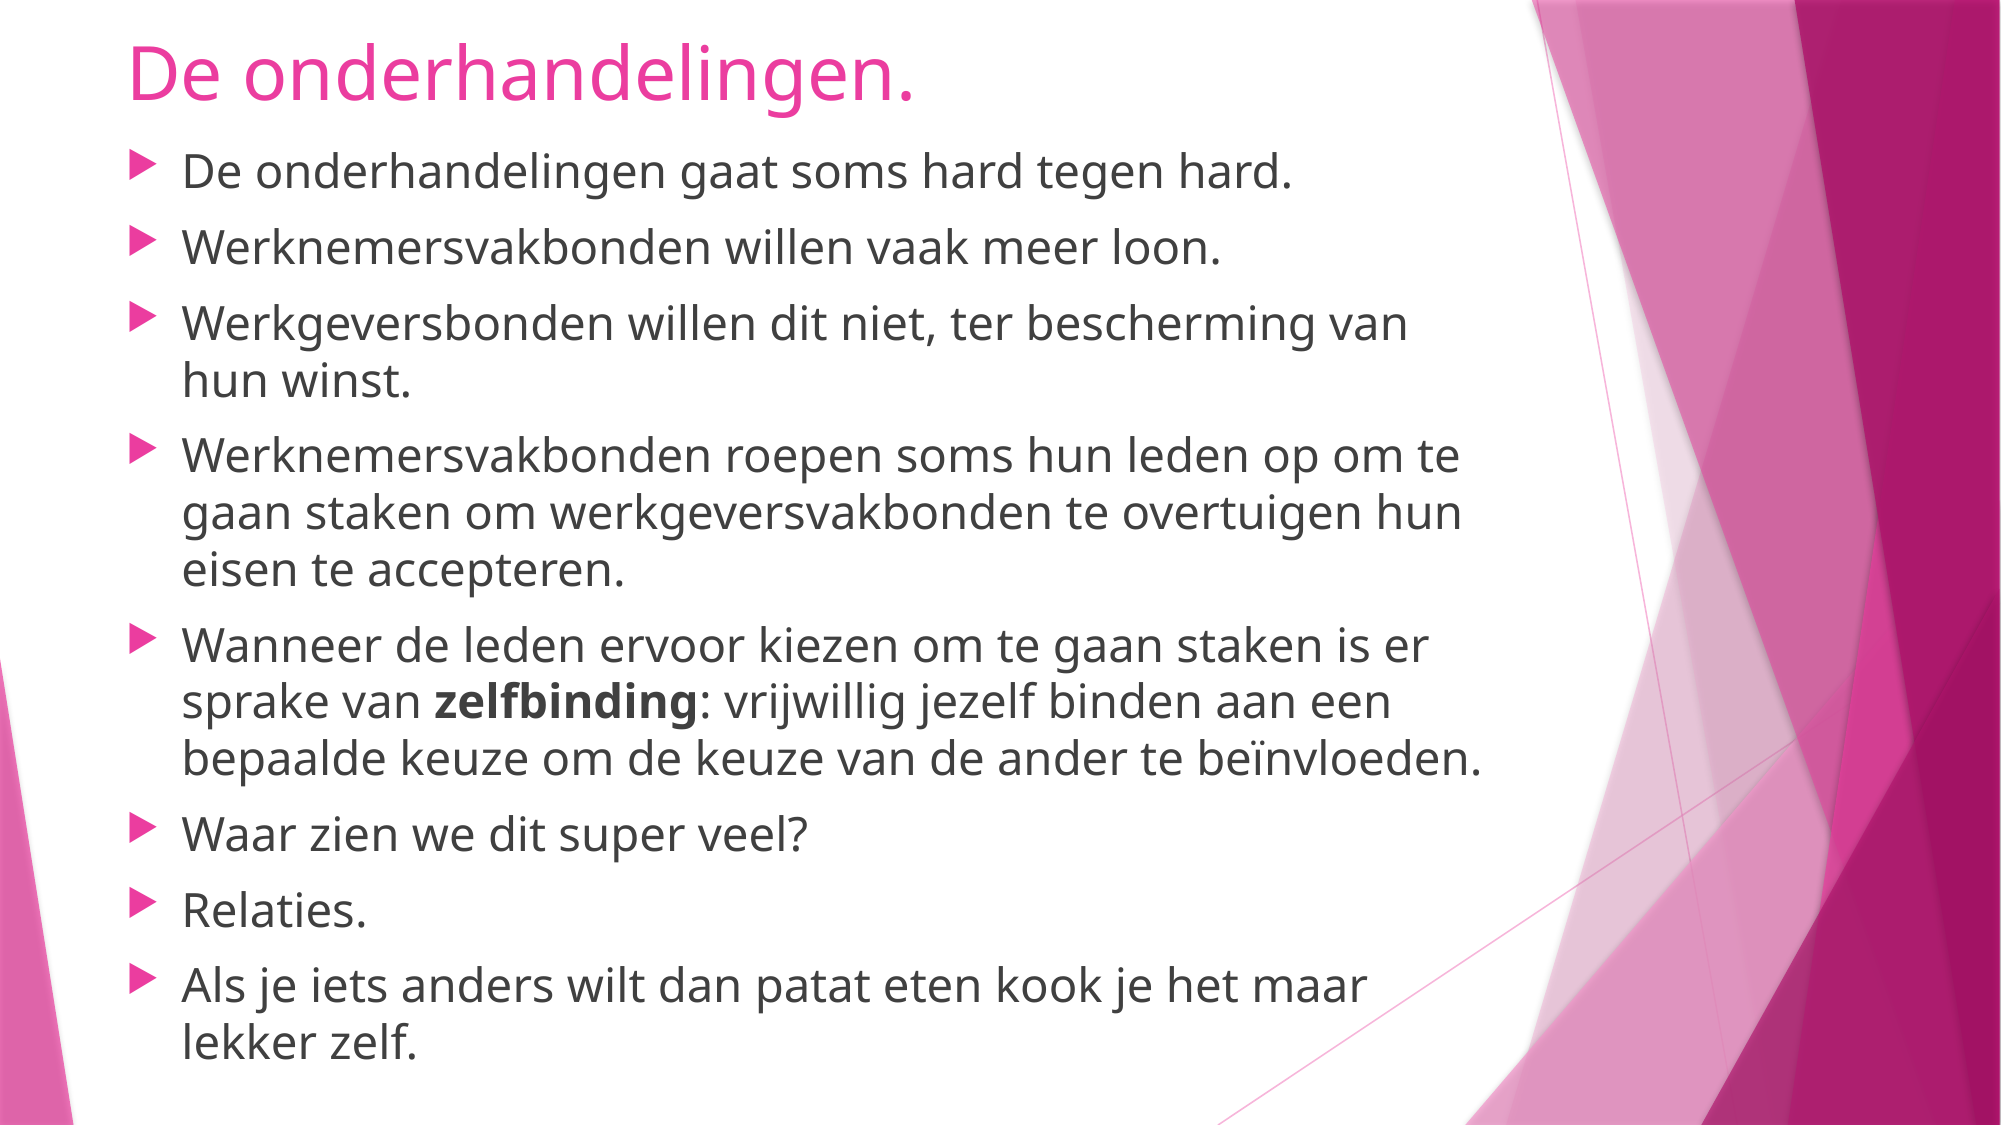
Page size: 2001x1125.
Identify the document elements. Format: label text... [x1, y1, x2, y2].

title De onderhandelingen. [111, 17, 1522, 134]
list De onderhandelingen gaat soms hard tegen hard. Werknemersvakbonden willen vaak meer loon. Werkgeversbonden willen dit niet, ter bescherming van hun winst. Werknemersvakbonden roepen soms hun leden op om te gaan staken om werkgeversvakbonden te overtuigen hun eisen te accepteren. Wanneer de leden ervoor kiezen om te gaan staken is er sprake van zelfbinding: vrijwillig jezelf binden aan een bepaalde keuze om de keuze van de ander te beïnvloeden. Waar zien we dit super veel? Relaties. Als je iets anders wilt dan patat eten kook je het maar lekker zelf. [111, 134, 1522, 1092]
